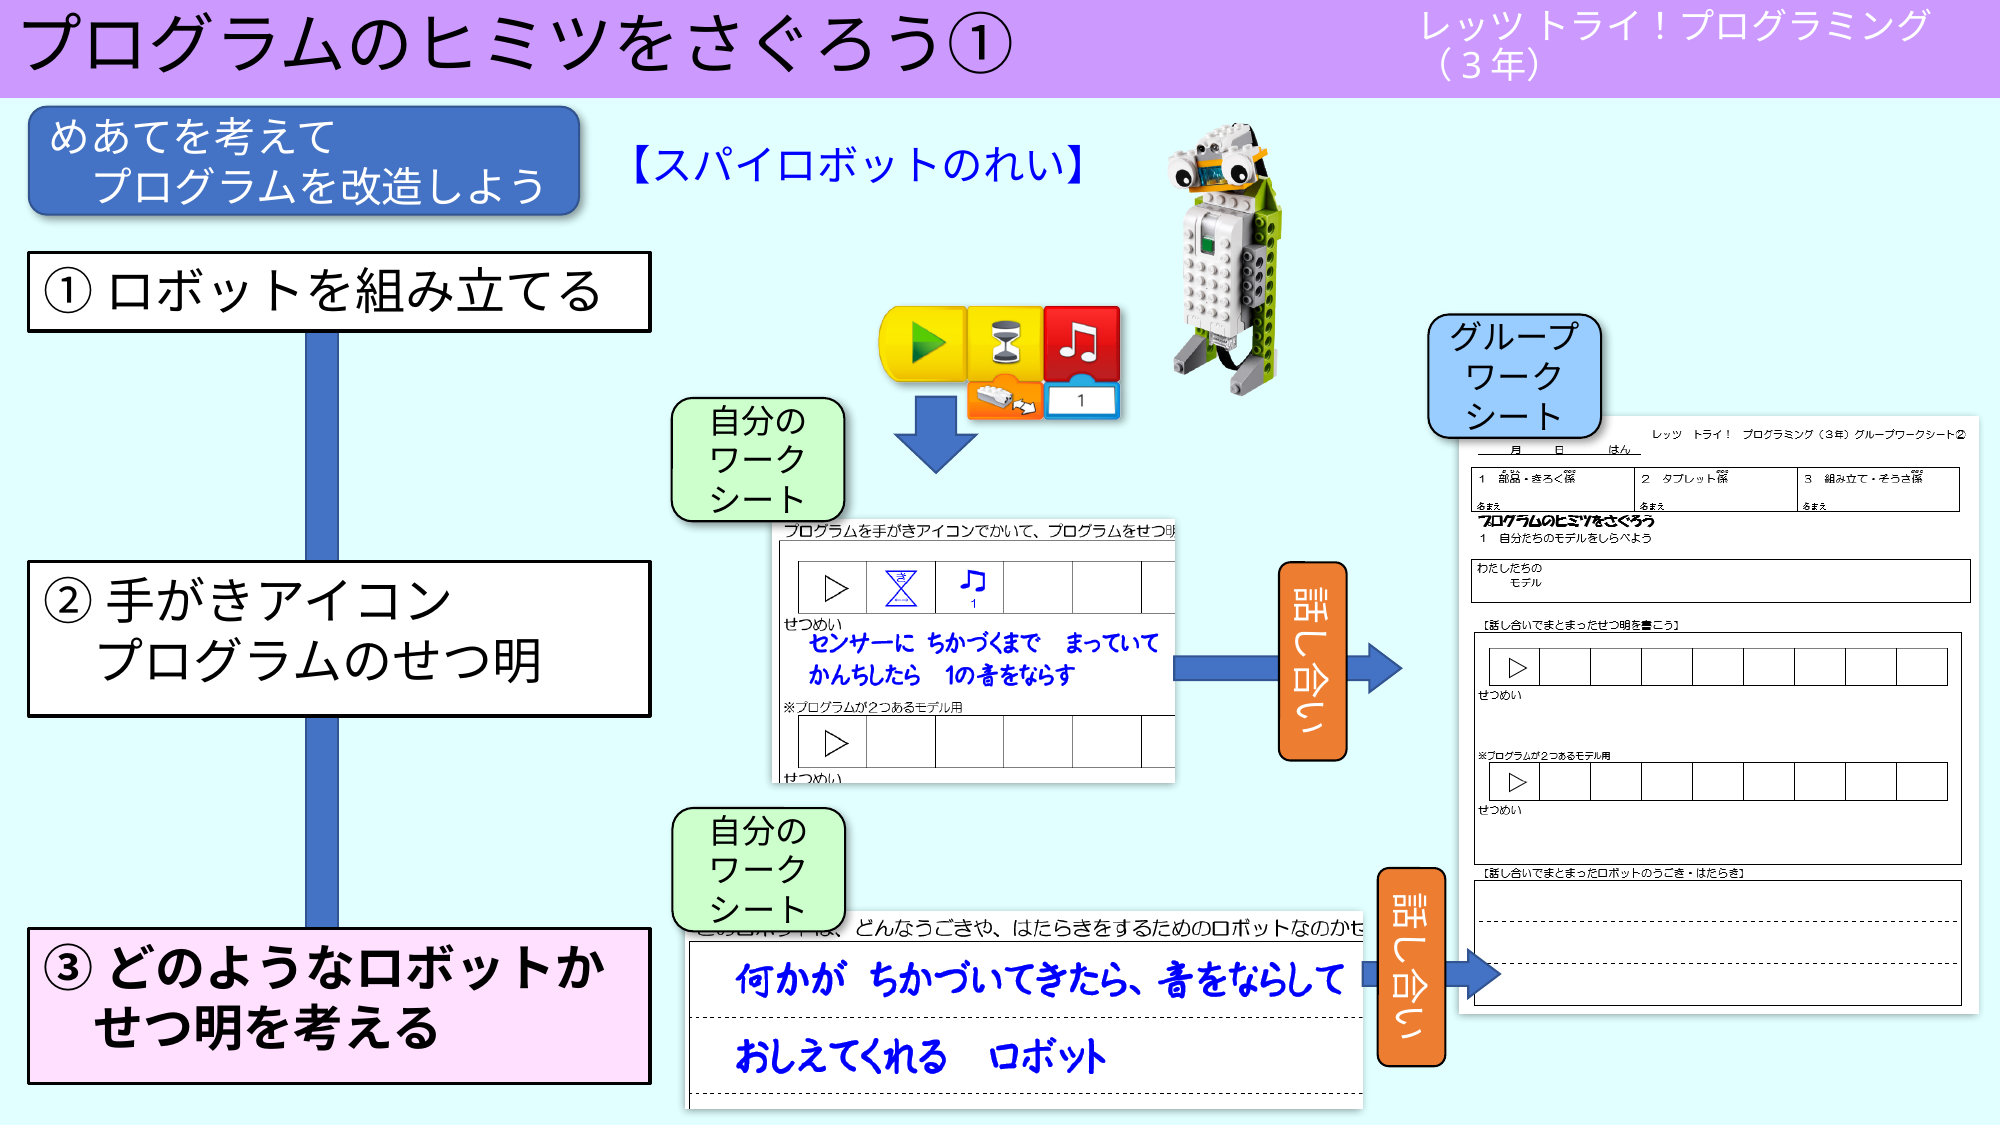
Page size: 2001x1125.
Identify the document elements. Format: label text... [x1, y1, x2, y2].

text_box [1362, 868, 1500, 1067]
text_box めあてを考えて プログラムを改造しよう [27, 105, 581, 216]
text_box ②手がきアイコン プログラムのせつ明 [28, 561, 650, 717]
picture [772, 519, 1175, 783]
picture [685, 911, 1363, 1109]
picture [1459, 416, 1979, 1014]
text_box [1174, 562, 1402, 761]
text_box ③どのようなロボットか せつ明を考える [28, 928, 650, 1084]
text_box 【スパイロボットのれい】 [594, 132, 1126, 202]
picture [1157, 117, 1287, 397]
text_box [305, 717, 339, 928]
text_box ①ロボットを組み立てる [28, 252, 650, 332]
text_box [0, 0, 1285, 94]
text_box 自分の ワーク シート [670, 396, 846, 523]
text_box 自分の ワーク シート [671, 806, 847, 931]
text_box グループワーク シート [1427, 313, 1603, 439]
text_box [893, 423, 979, 475]
picture [875, 298, 1124, 423]
text_box [305, 332, 339, 561]
